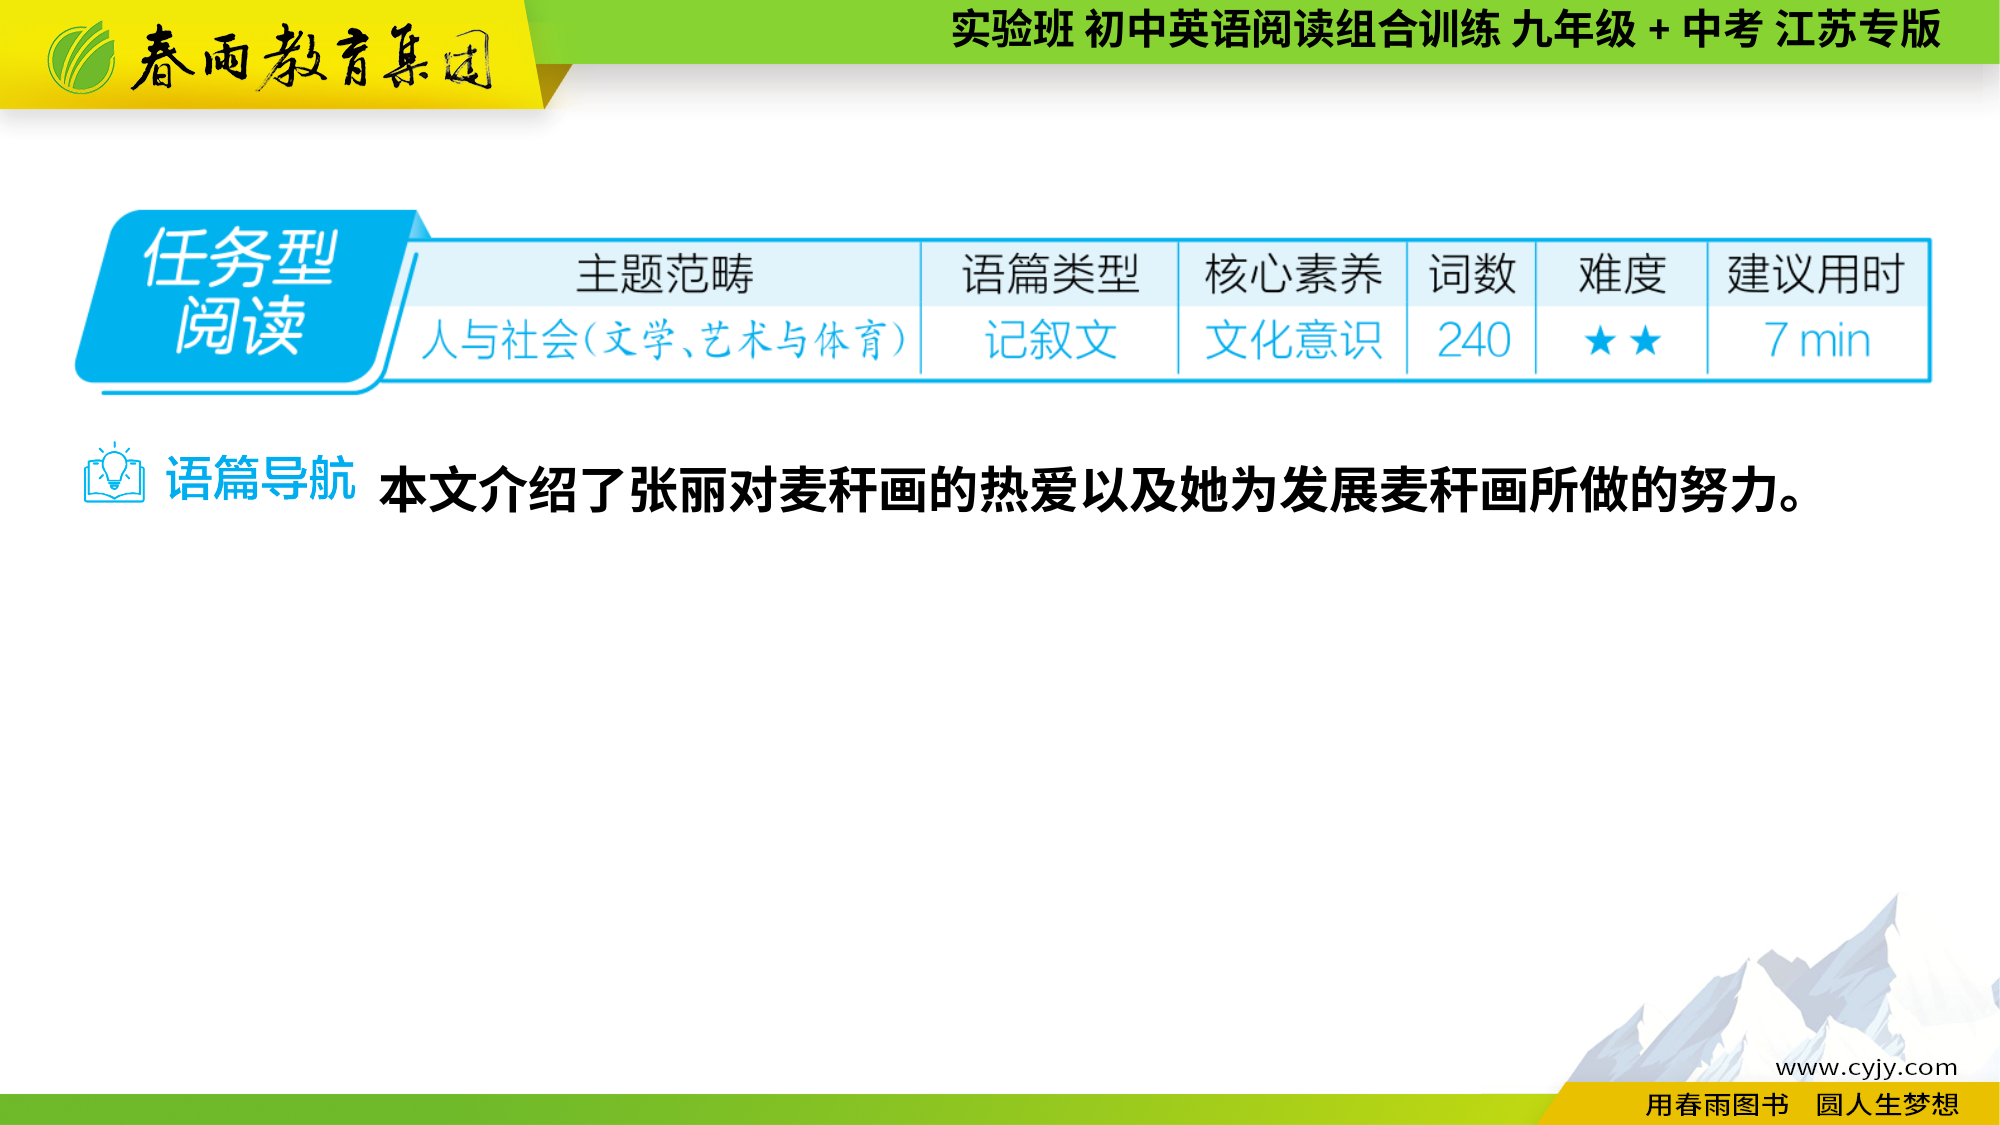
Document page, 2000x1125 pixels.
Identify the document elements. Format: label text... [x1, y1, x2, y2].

picture [0, 0, 2000, 1125]
list 本文介绍了张丽对麦秆画的热爱以及她为发展麦秆画所做的努力。 [59, 421, 1944, 516]
